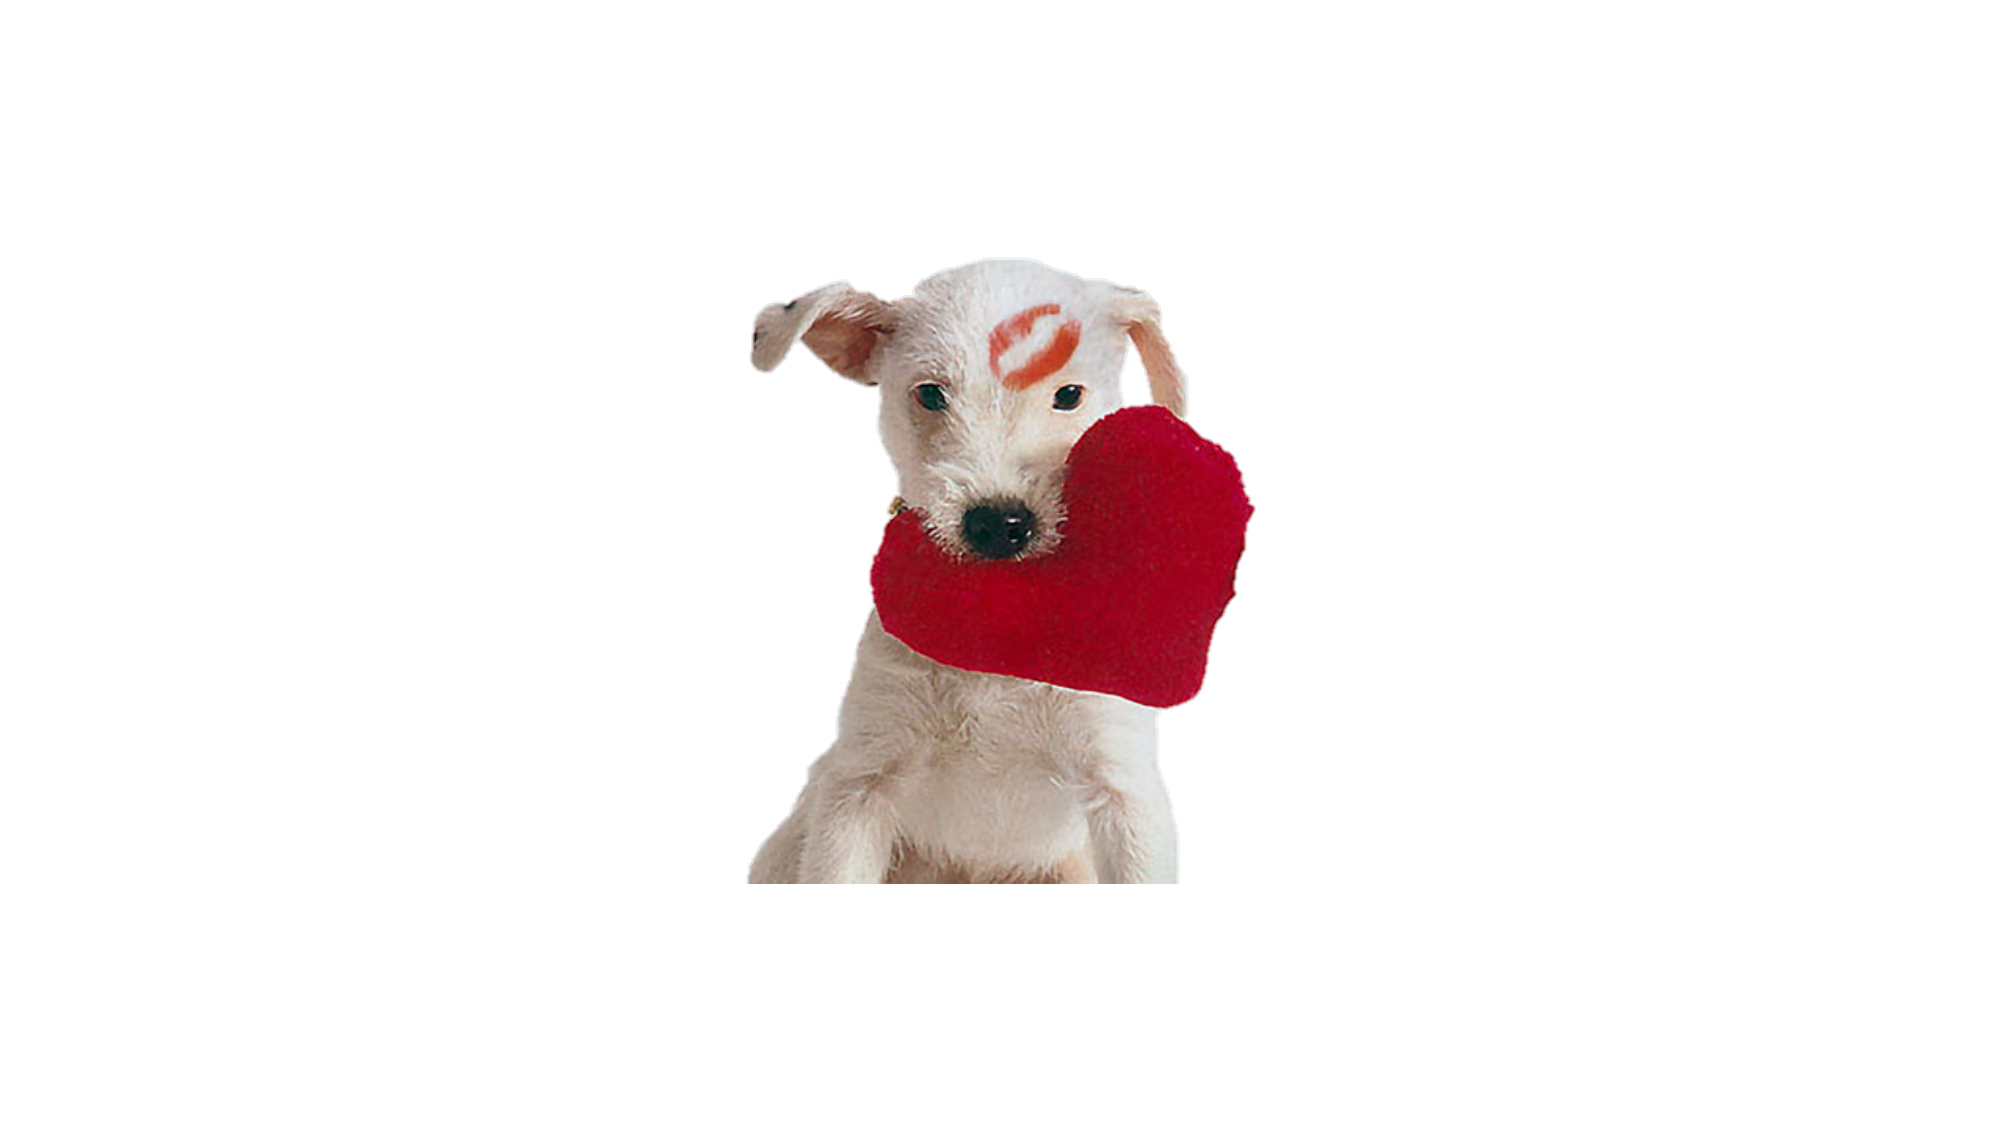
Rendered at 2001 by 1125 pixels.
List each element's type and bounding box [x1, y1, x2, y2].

picture [678, 241, 1322, 884]
